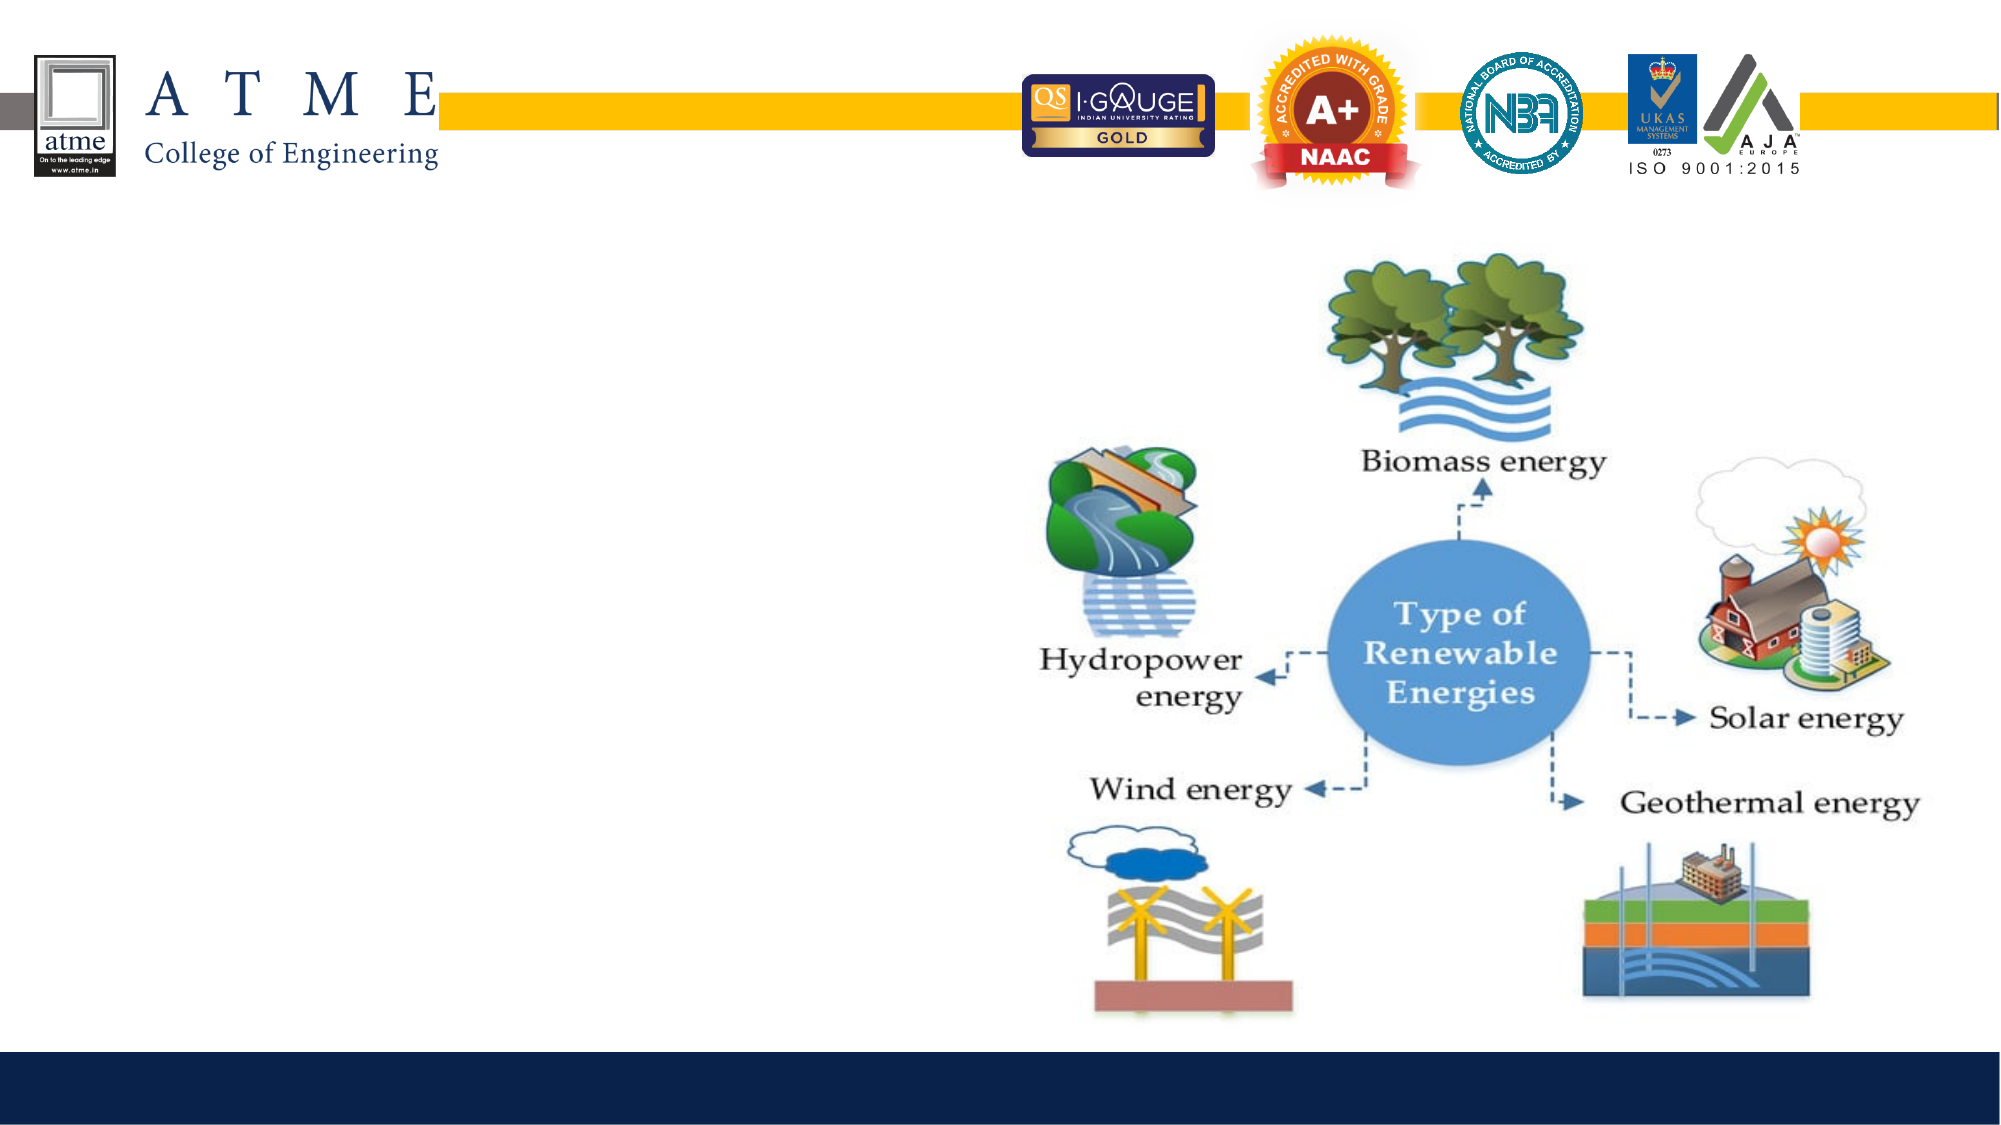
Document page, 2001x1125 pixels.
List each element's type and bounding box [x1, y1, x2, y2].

picture [1022, 74, 1215, 157]
picture [1250, 43, 1415, 180]
picture [0, 1052, 2000, 1125]
picture [1460, 52, 1583, 174]
list [1025, 242, 1942, 1032]
picture [34, 55, 439, 177]
picture [1628, 52, 1800, 174]
